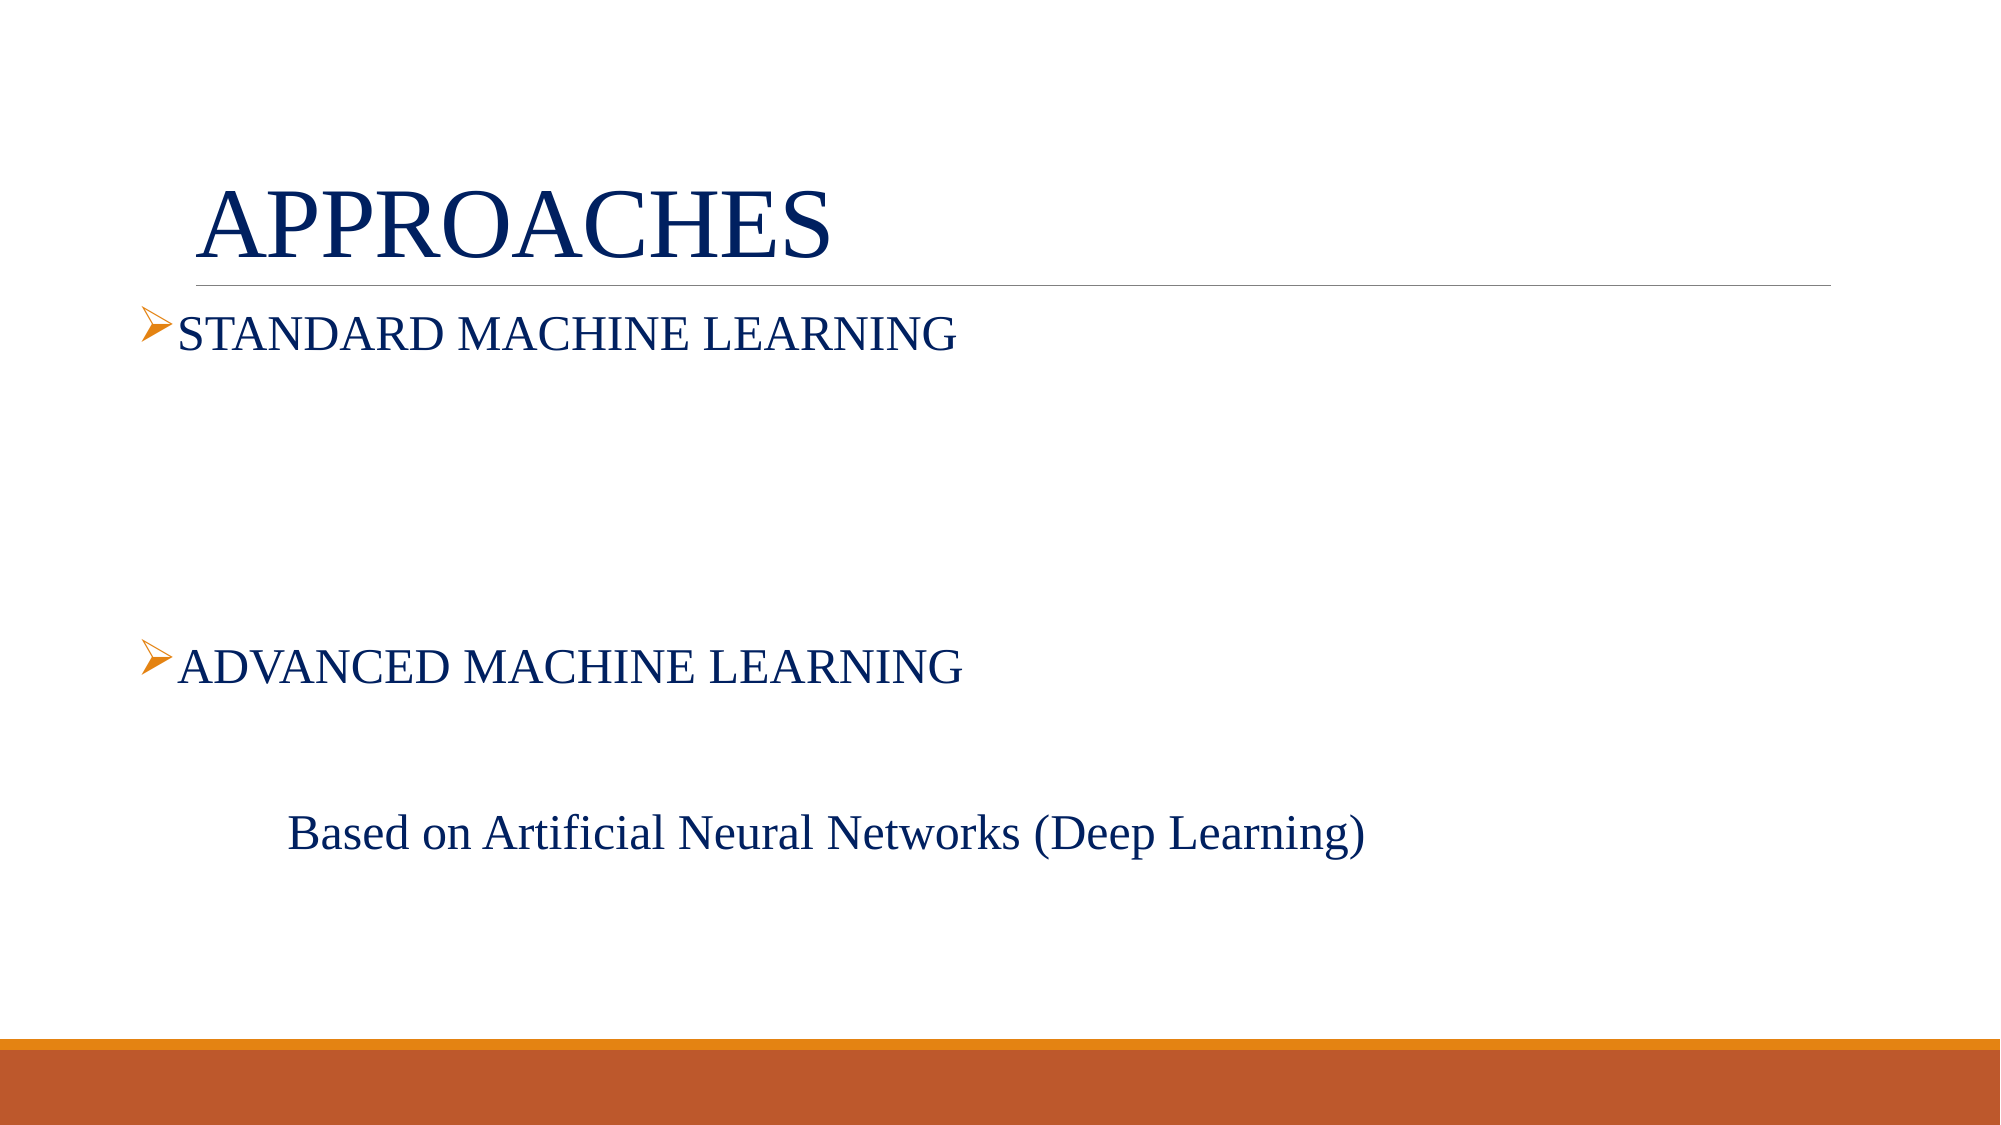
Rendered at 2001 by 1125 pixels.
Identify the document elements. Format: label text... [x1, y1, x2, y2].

title APPROACHES [180, 47, 1830, 285]
list STANDARD MACHINE LEARNING ADVANCED MACHINE LEARNING Based on Artificial Neural Networks (Deep Learning) [137, 299, 1863, 1046]
